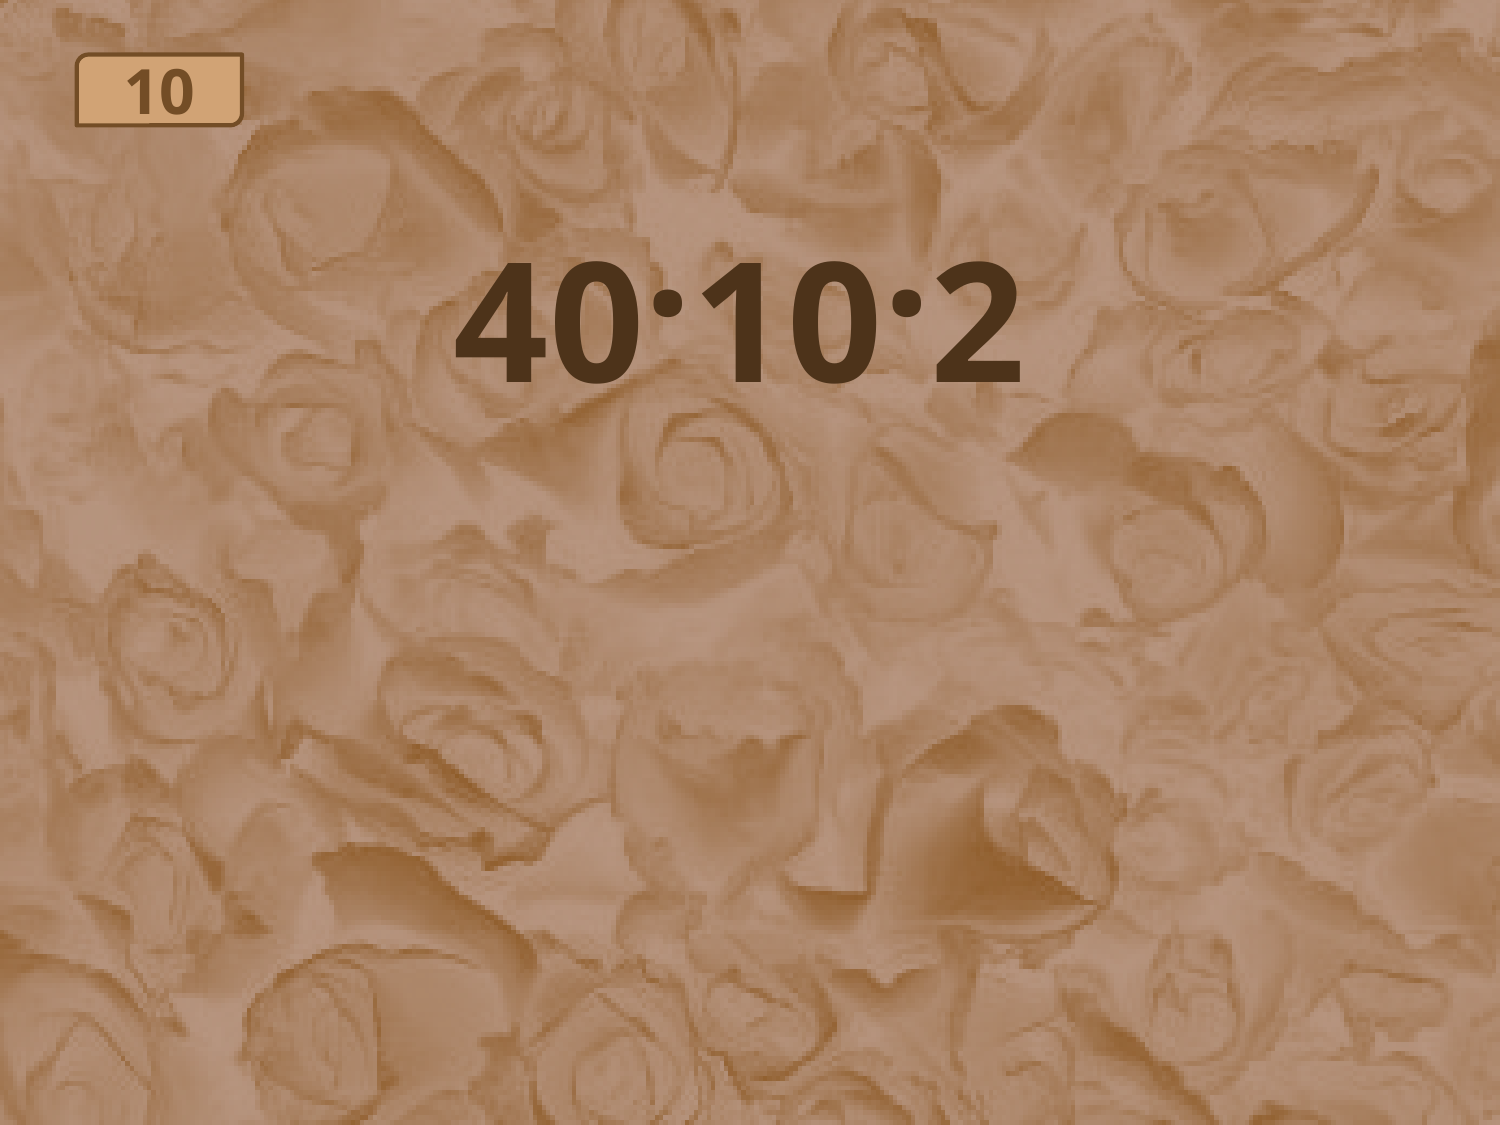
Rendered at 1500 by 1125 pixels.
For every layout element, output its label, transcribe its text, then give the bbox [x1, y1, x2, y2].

text_box 40·10·2 [159, 208, 1365, 423]
text_box 10 [74, 52, 245, 128]
